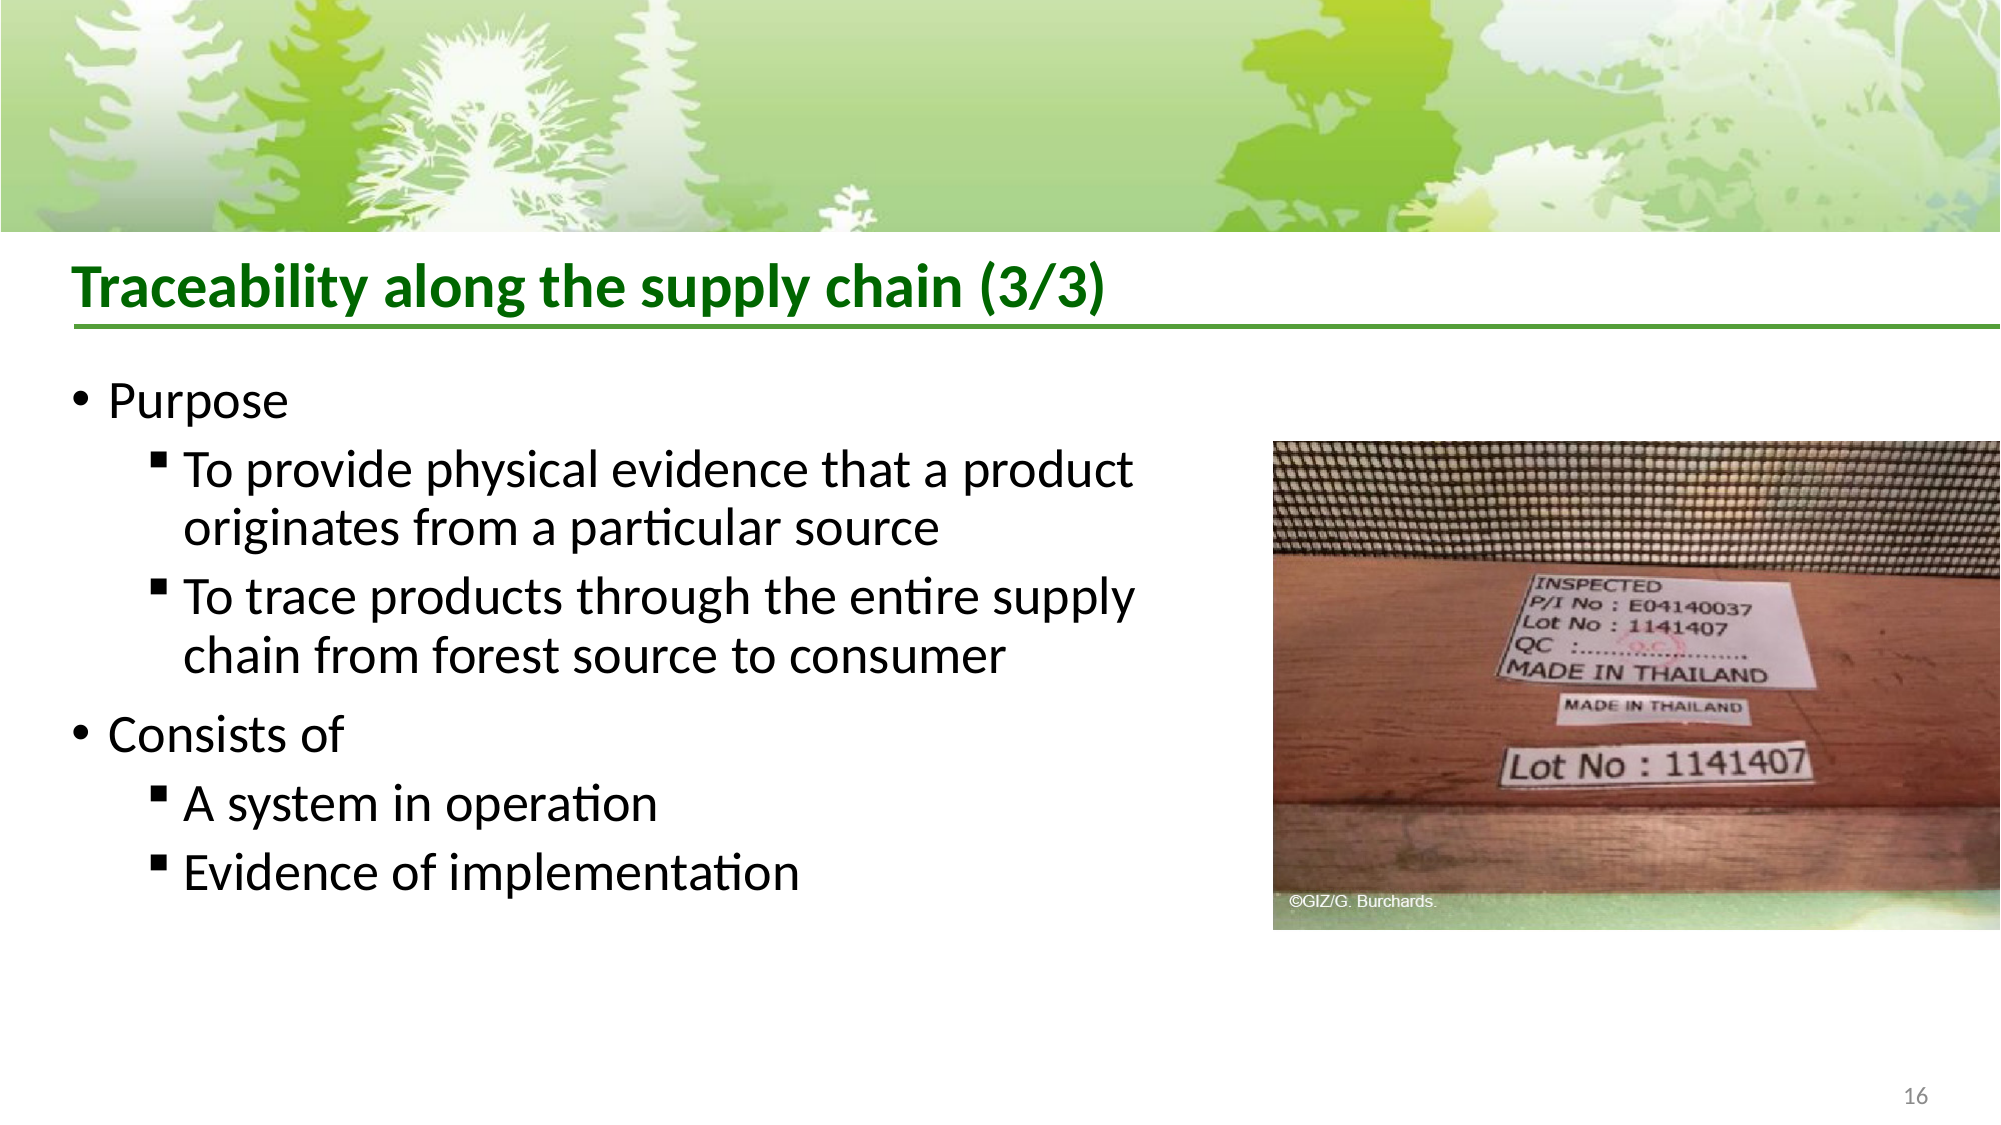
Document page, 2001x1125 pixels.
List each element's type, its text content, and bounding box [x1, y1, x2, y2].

list Purpose To provide physical evidence that a product originates from a particular source To trace products through the entire supply chain from forest source to consumer Consists of A system in operation Evidence of implementation [56, 364, 1192, 970]
picture [1273, 441, 2000, 932]
picture [0, 0, 2000, 232]
slide_number 16 [1493, 1065, 1944, 1125]
title Traceability along the supply chain (3/3) [56, 171, 1407, 404]
